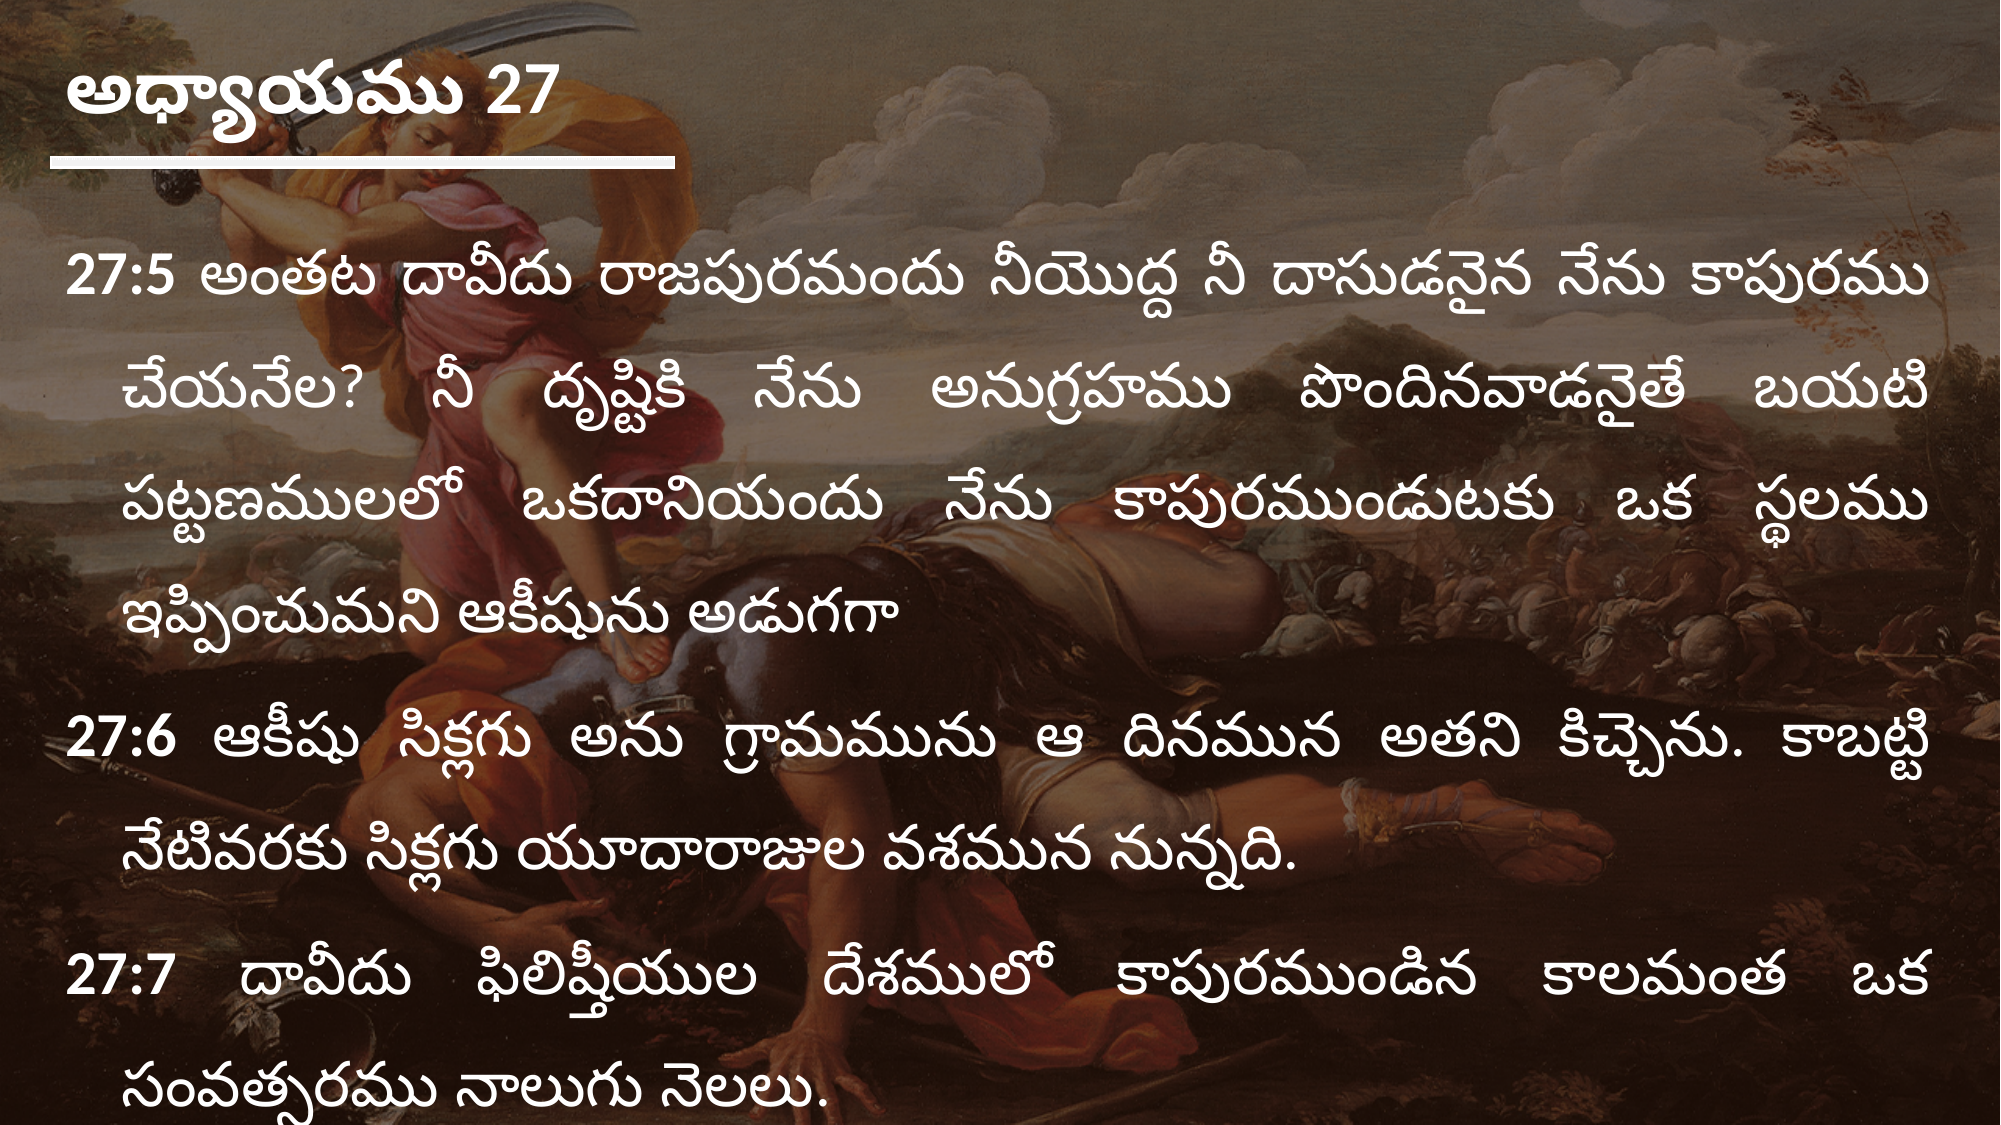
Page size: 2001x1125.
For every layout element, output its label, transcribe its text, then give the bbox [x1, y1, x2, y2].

picture [0, 0, 2000, 1125]
list 27:5 అంతట దావీదు రాజపురమందు నీయొద్ద నీ దాసుడనైన నేను కాపురము చేయనేల? నీ దృష్టికి నేను అనుగ్రహము పొందినవాడనైతే బయటి పట్టణములలో ఒకదానియందు నేను కాపురముండుటకు ఒక స్థలము ఇప్పించుమని ఆకీషును అడుగగా 27:6 ఆకీషు సిక్లగు అను గ్రామమును ఆ దినమున అతని కిచ్చెను. కాబట్టి నేటివరకు సిక్లగు యూదారాజుల వశమున నున్నది. 27:7 దావీదు ఫిలిష్తీయుల దేశములో కాపురముండిన కాలమంత ఒక సంవత్సరము నాలుగు నెలలు. [50, 187, 1946, 1063]
title అధ్యాయము 27 [50, 0, 1925, 167]
